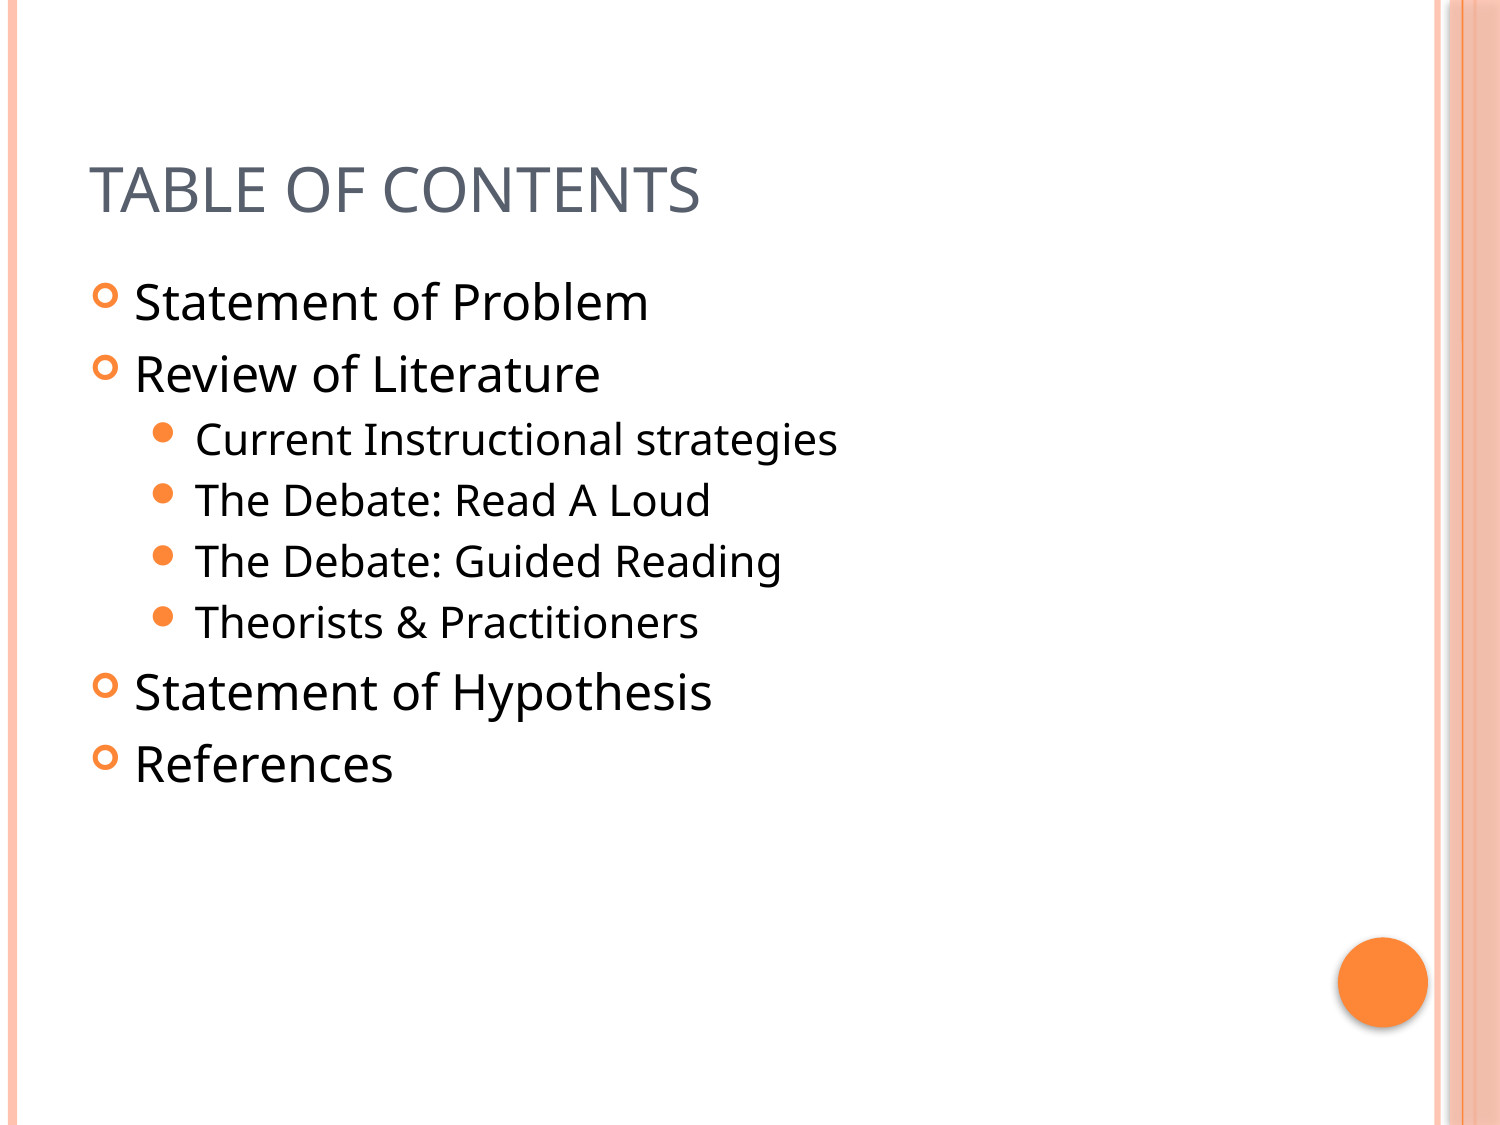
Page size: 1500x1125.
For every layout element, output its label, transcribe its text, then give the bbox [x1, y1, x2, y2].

list Statement of Problem Review of Literature Current Instructional strategies The Debate: Read A Loud The Debate: Guided Reading Theorists & Practitioners Statement of Hypothesis References [75, 262, 1300, 1062]
title Table of Contents [75, 45, 1300, 233]
